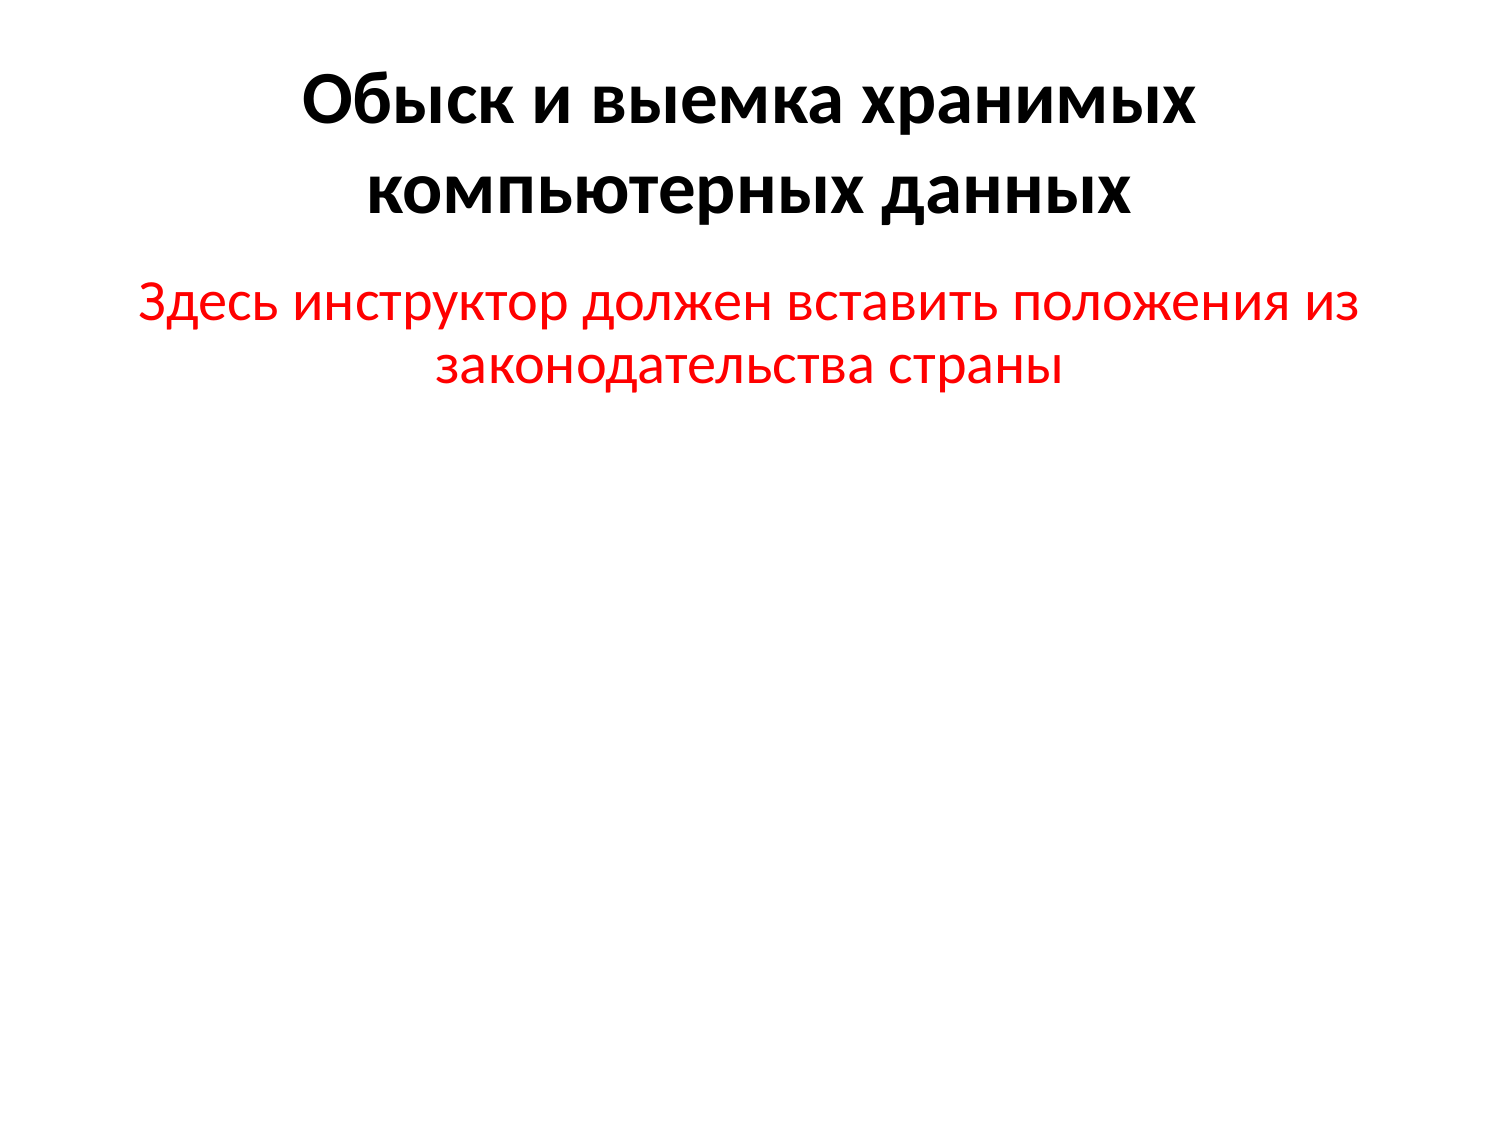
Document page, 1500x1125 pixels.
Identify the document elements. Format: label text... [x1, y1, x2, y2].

list Здесь инструктор должен вставить положения из законодательства страны [74, 262, 1426, 1006]
title Обыск и выемка хранимых компьютерных данных [74, 44, 1426, 233]
